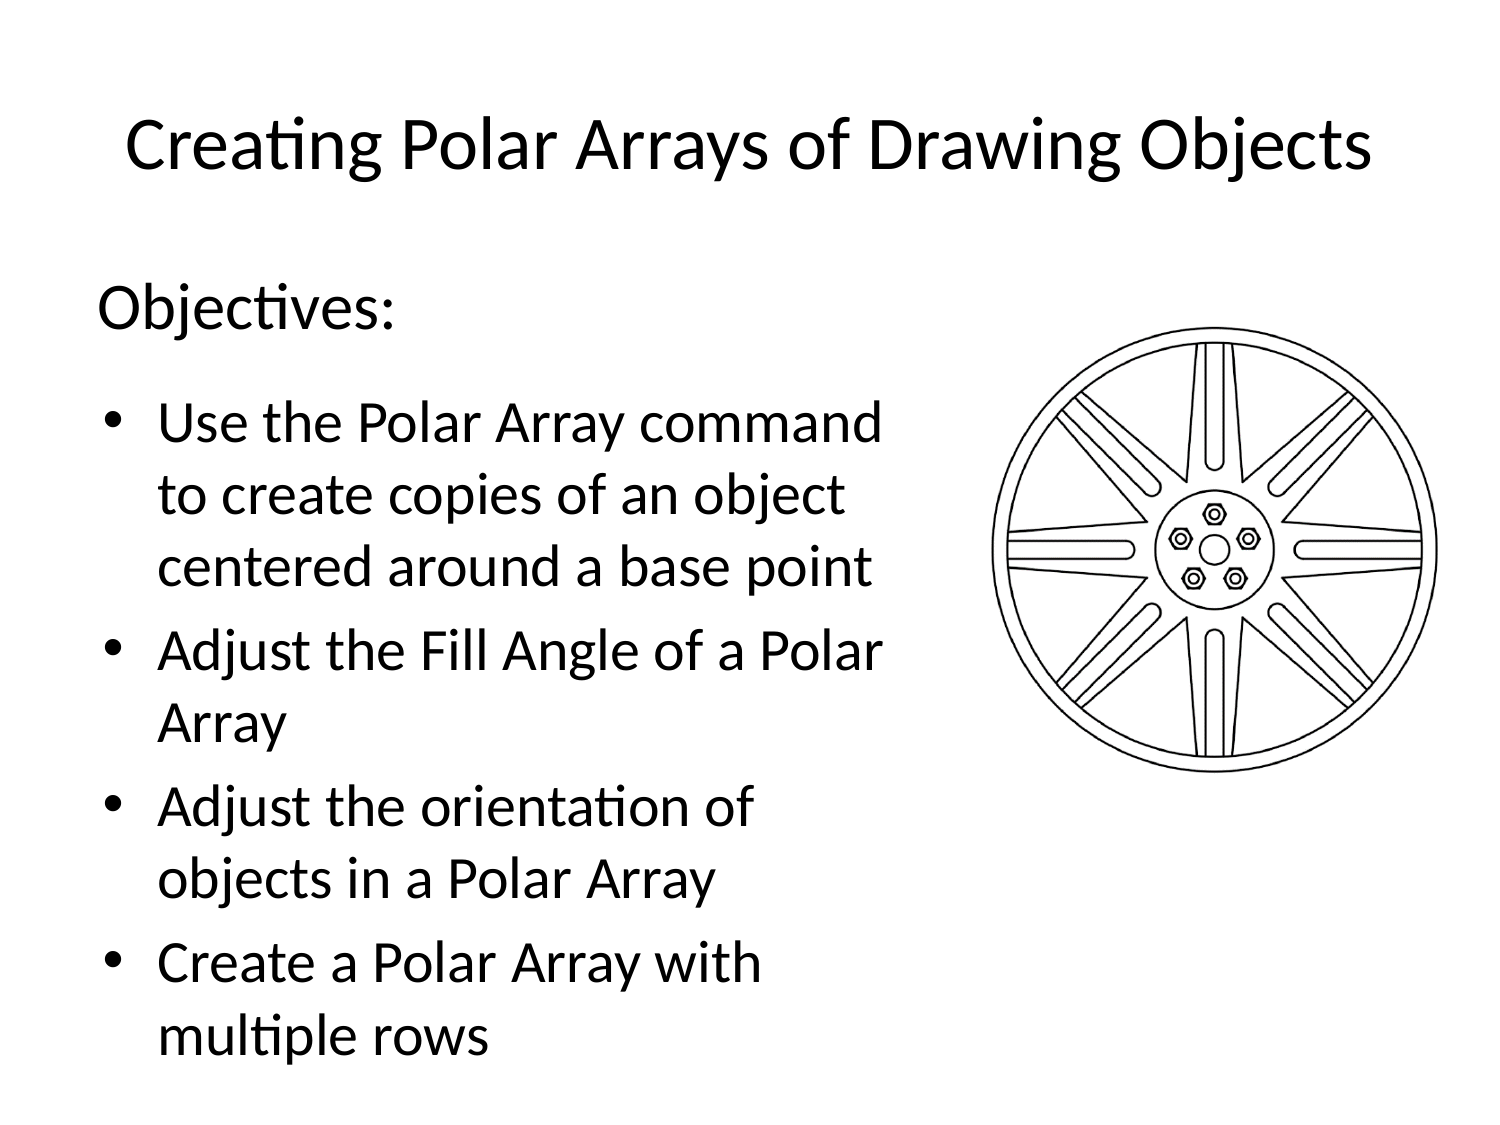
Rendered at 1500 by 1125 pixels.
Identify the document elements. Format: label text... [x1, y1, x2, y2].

text_box Objectives: [37, 237, 413, 350]
list Use the Polar Array command to create copies of an object centered around a base point Adjust the Fill Angle of a Polar Array Adjust the orientation of objects in a Polar Array Create a Polar Array with multiple rows [87, 375, 938, 1075]
title Creating Polar Arrays of Drawing Objects [75, 45, 1425, 233]
picture [987, 324, 1444, 776]
